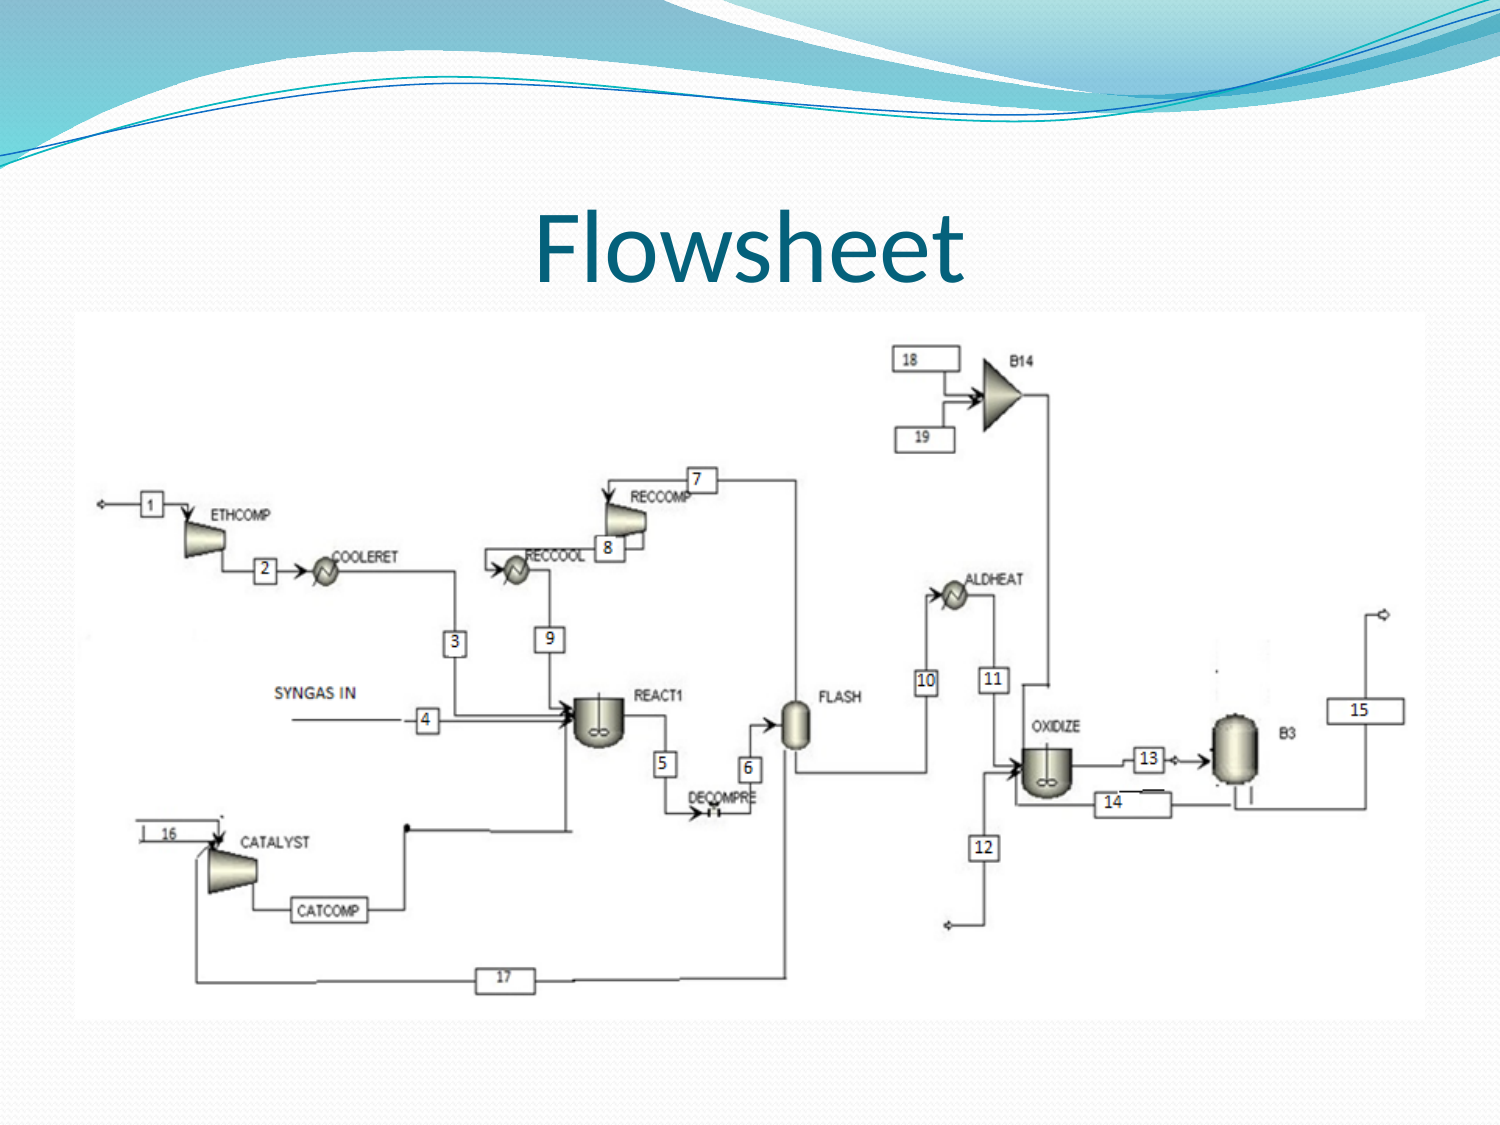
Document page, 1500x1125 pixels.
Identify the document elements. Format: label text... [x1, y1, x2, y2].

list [74, 312, 1426, 1019]
title Flowsheet [75, 115, 1425, 303]
